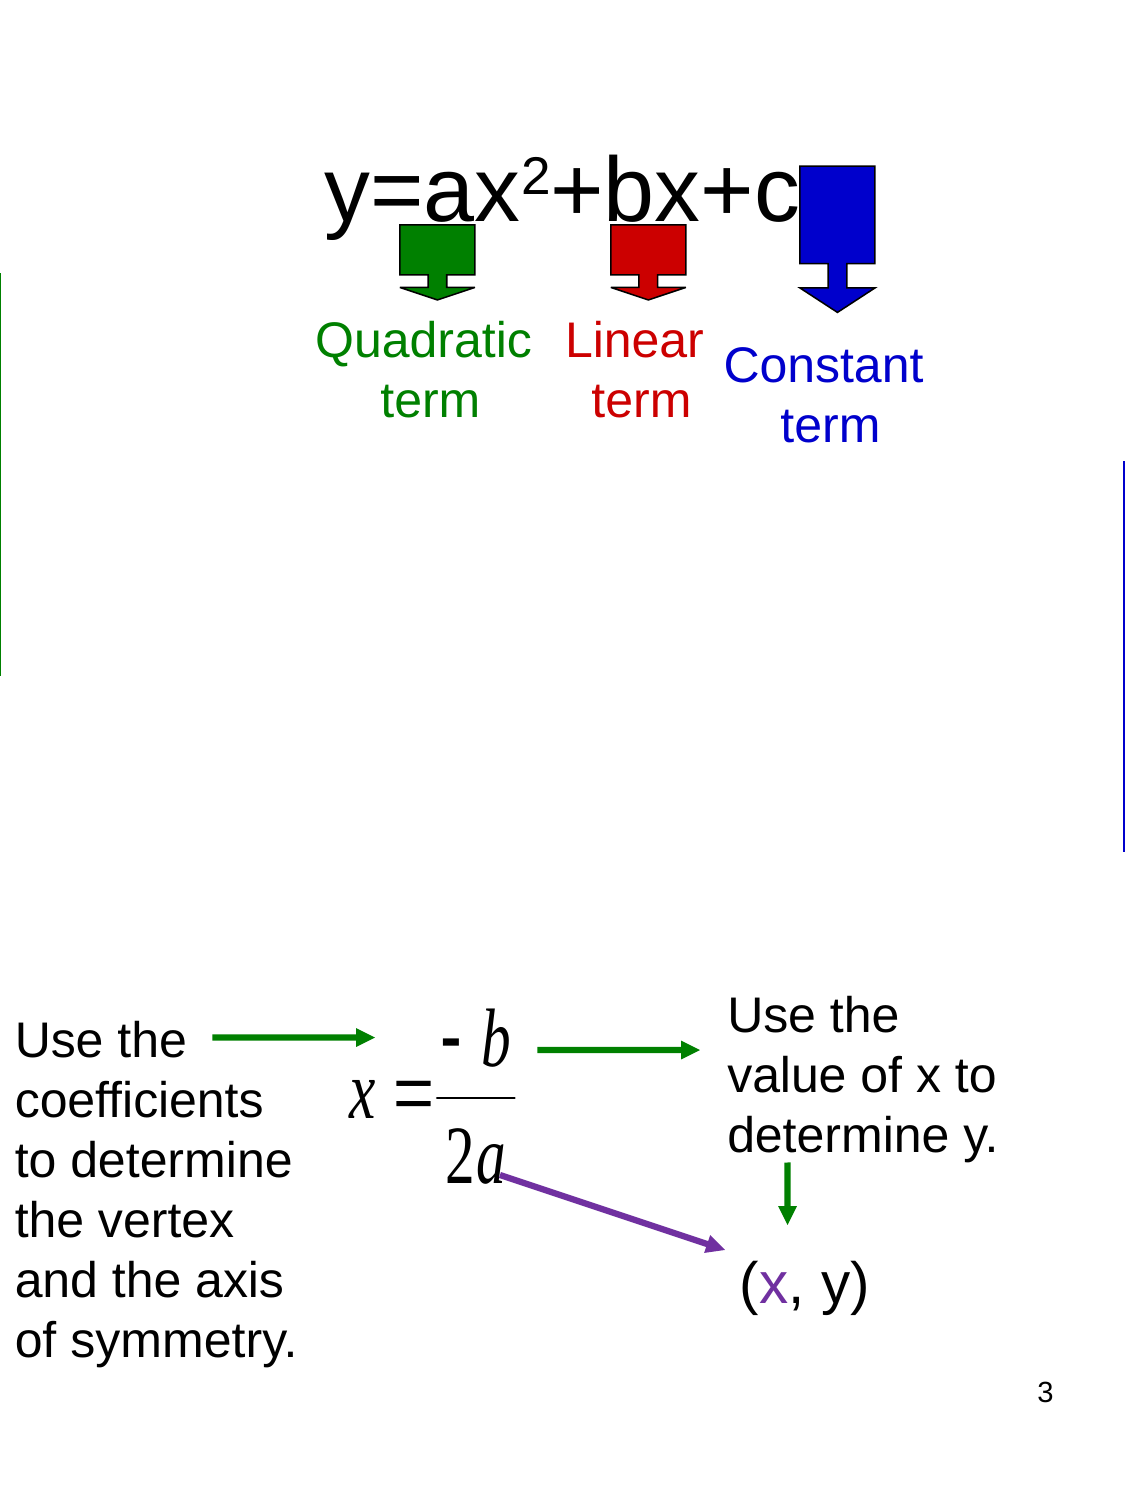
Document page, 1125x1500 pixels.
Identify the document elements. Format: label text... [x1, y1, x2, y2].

title y=ax2+bx+c [56, 60, 1069, 311]
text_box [549, 224, 734, 436]
text_box [529, 1184, 725, 1252]
text_box (x, y) [724, 1237, 888, 1323]
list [337, 987, 526, 1202]
text_box Use the coefficients to determine the vertex and the axis of symmetry. [0, 1000, 325, 1376]
text_box Use the value of x to determine y. [712, 974, 1038, 1170]
text_box Constant term [699, 324, 961, 460]
slide_number 3 [806, 1365, 1069, 1471]
text_box [781, 1162, 794, 1225]
text_box [799, 166, 875, 313]
text_box [537, 1043, 700, 1057]
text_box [299, 224, 548, 436]
